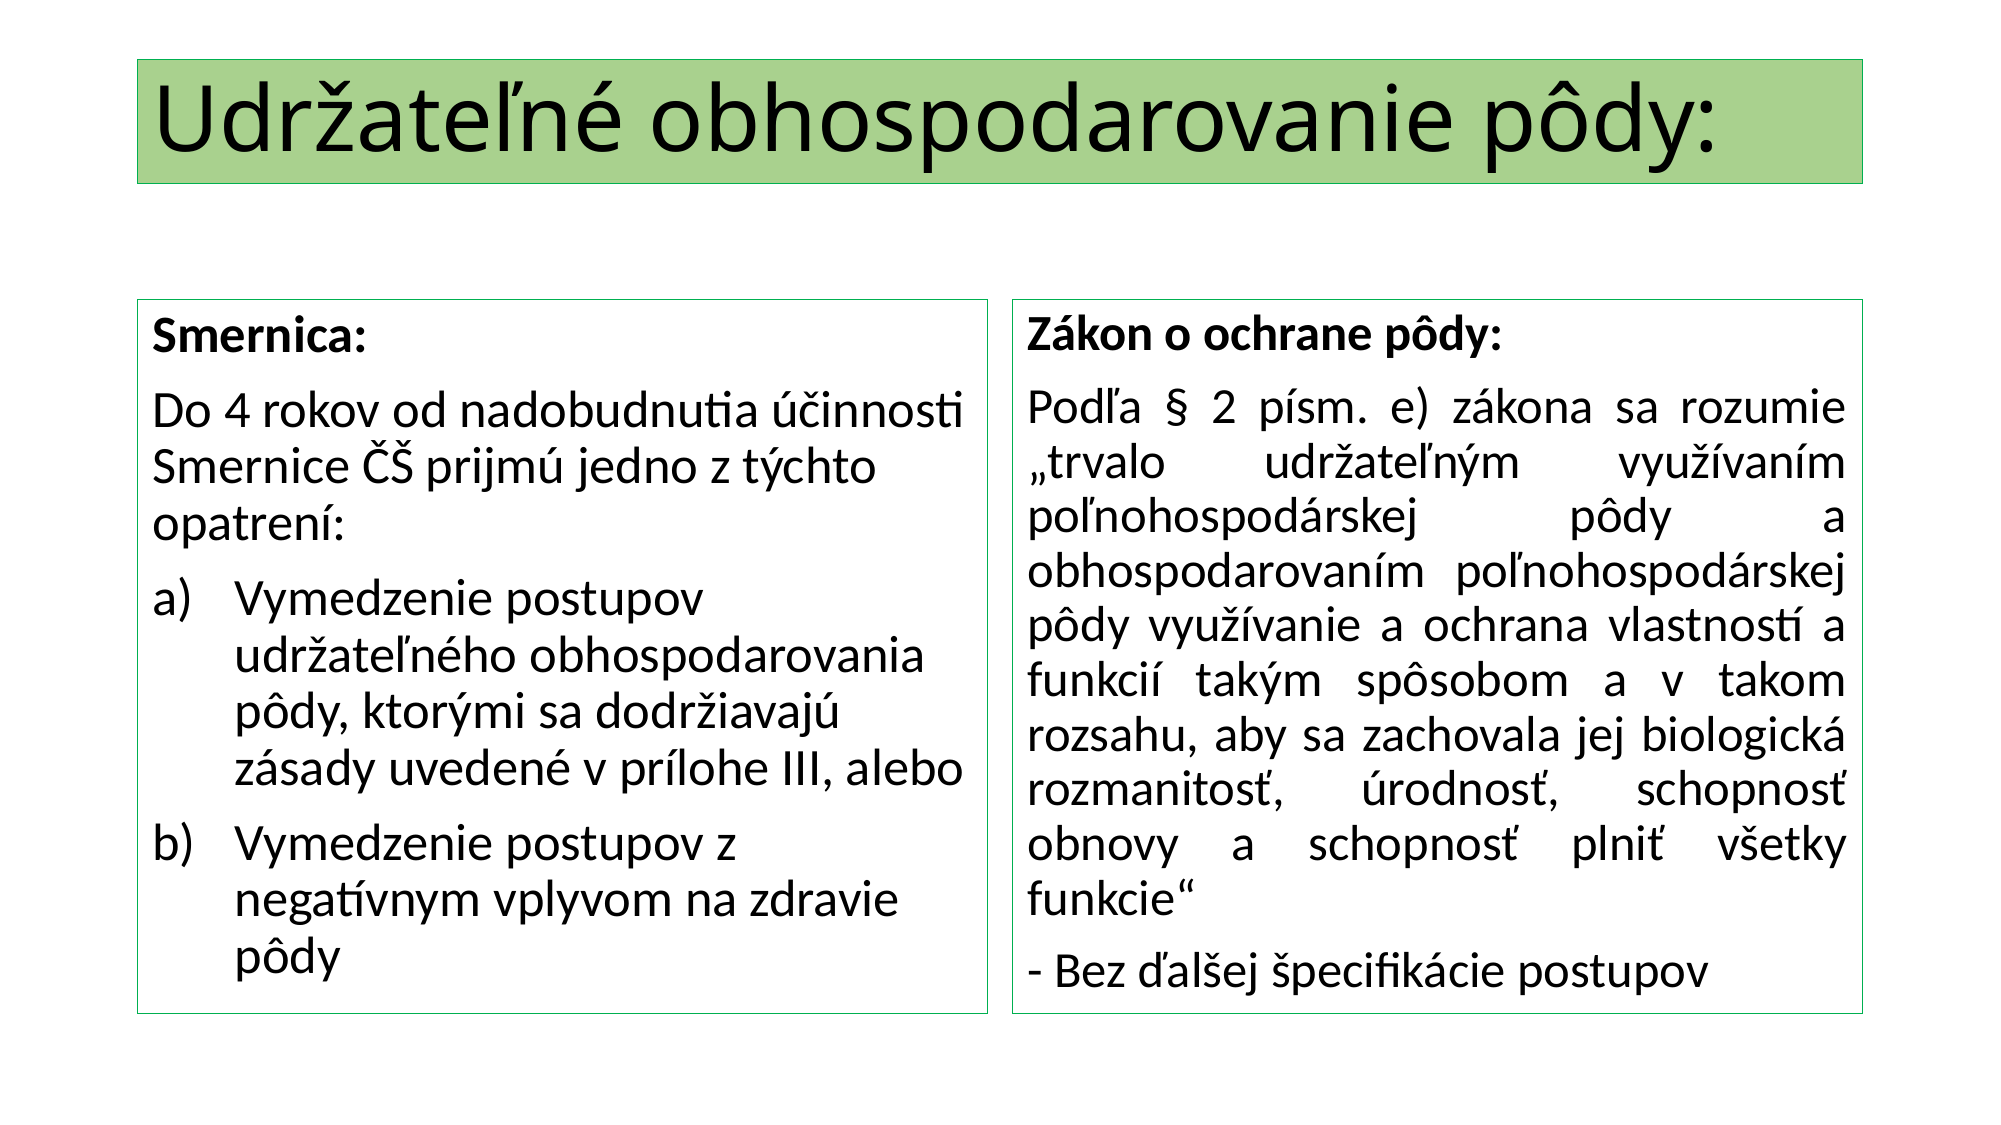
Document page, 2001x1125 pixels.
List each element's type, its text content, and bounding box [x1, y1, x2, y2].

list Smernica: Do 4 rokov od nadobudnutia účinnosti Smernice ČŠ prijmú jedno z týchto opatrení: Vymedzenie postupov udržateľného obhospodarovania pôdy, ktorými sa dodržiavajú zásady uvedené v prílohe III, alebo Vymedzenie postupov z negatívnym vplyvom na zdravie pôdy [137, 299, 988, 1014]
title Udržateľné obhospodarovanie pôdy: [137, 59, 1863, 184]
list Zákon o ochrane pôdy: Podľa § 2 písm. e) zákona sa rozumie „trvalo udržateľným využívaním poľnohospodárskej pôdy a obhospodarovaním poľnohospodárskej pôdy využívanie a ochrana vlastností a funkcií takým spôsobom a v takom rozsahu, aby sa zachovala jej biologická rozmanitosť, úrodnosť, schopnosť obnovy a schopnosť plniť všetky funkcie“ - Bez ďalšej špecifikácie postupov [1012, 299, 1863, 1014]
